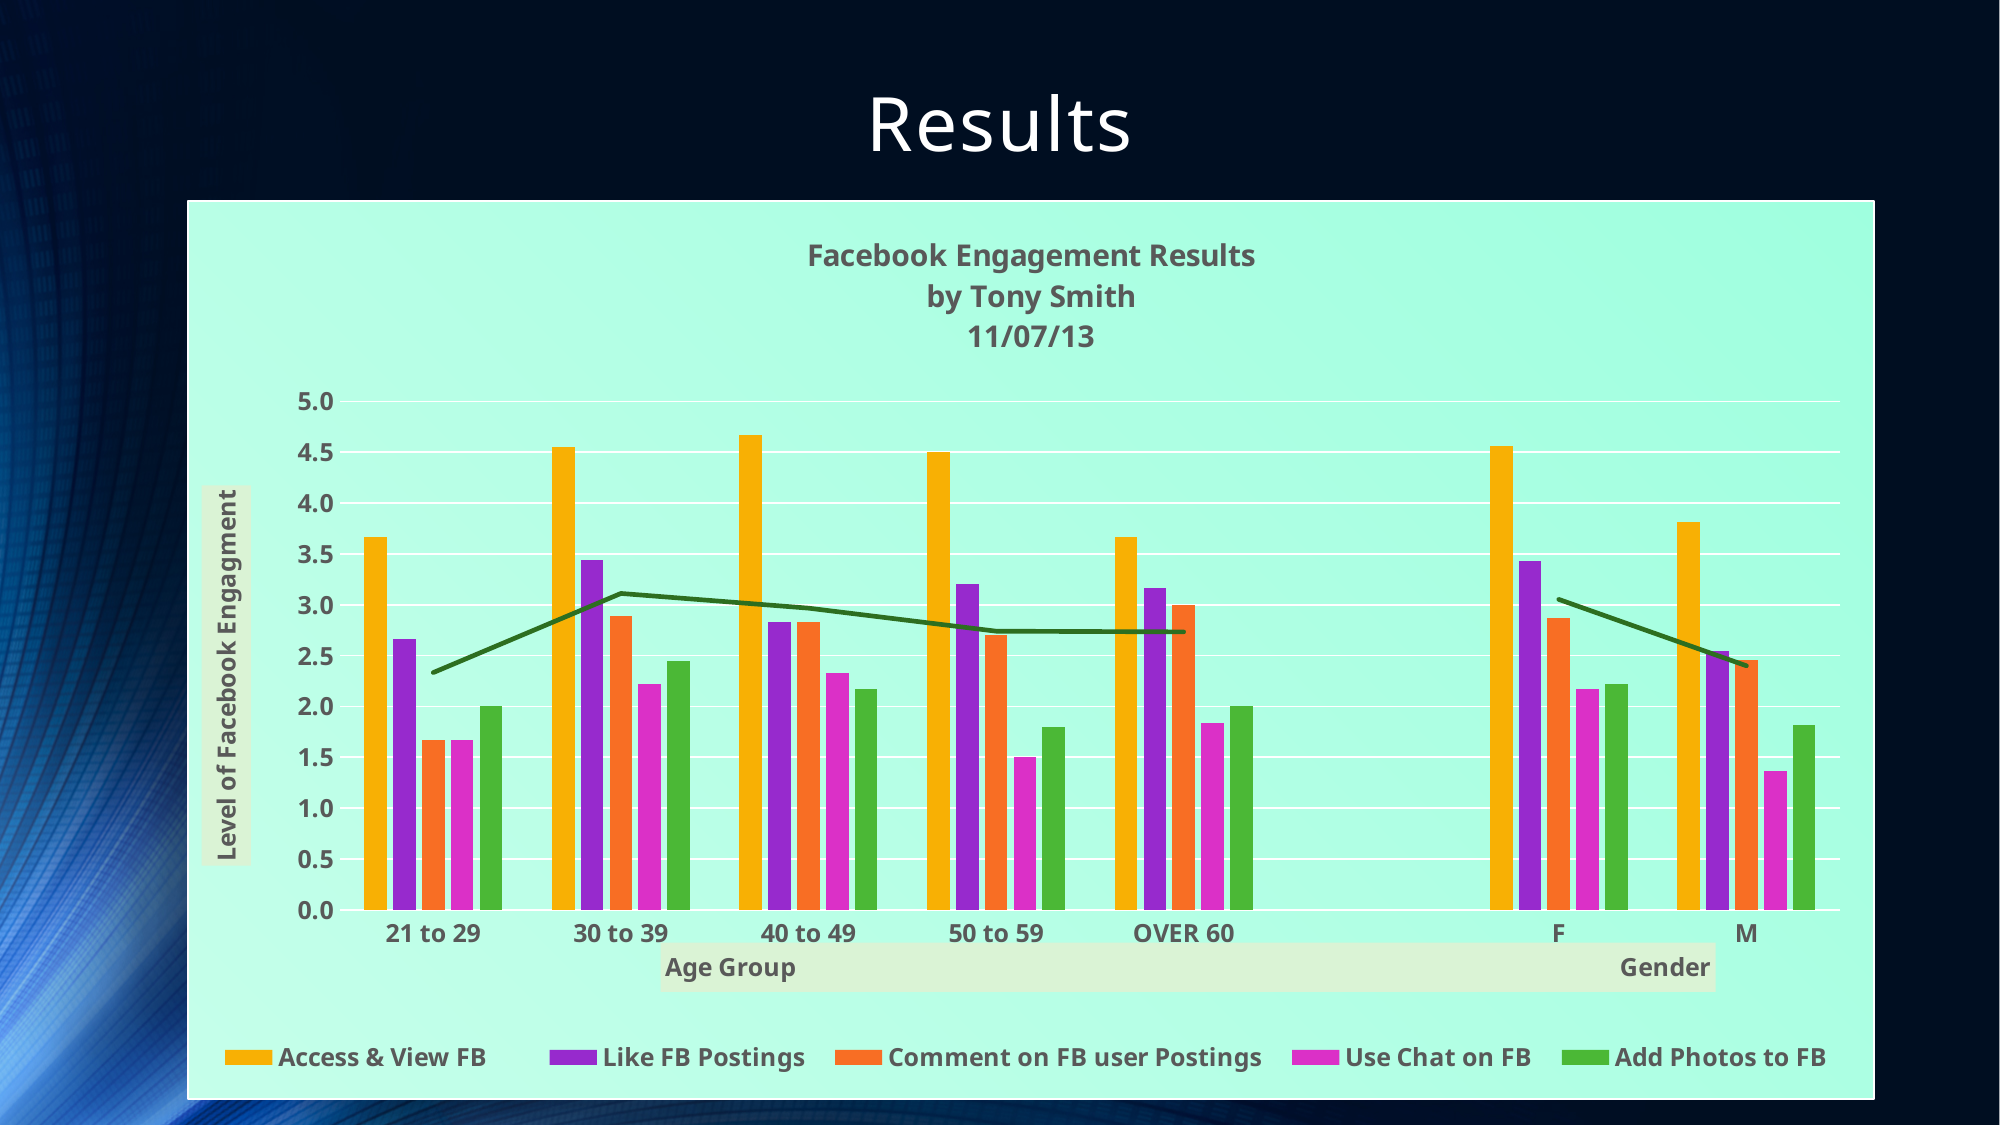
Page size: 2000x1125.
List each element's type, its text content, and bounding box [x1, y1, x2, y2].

title Results [249, 62, 1750, 175]
chart [187, 199, 1875, 1100]
picture [0, 0, 2000, 1125]
